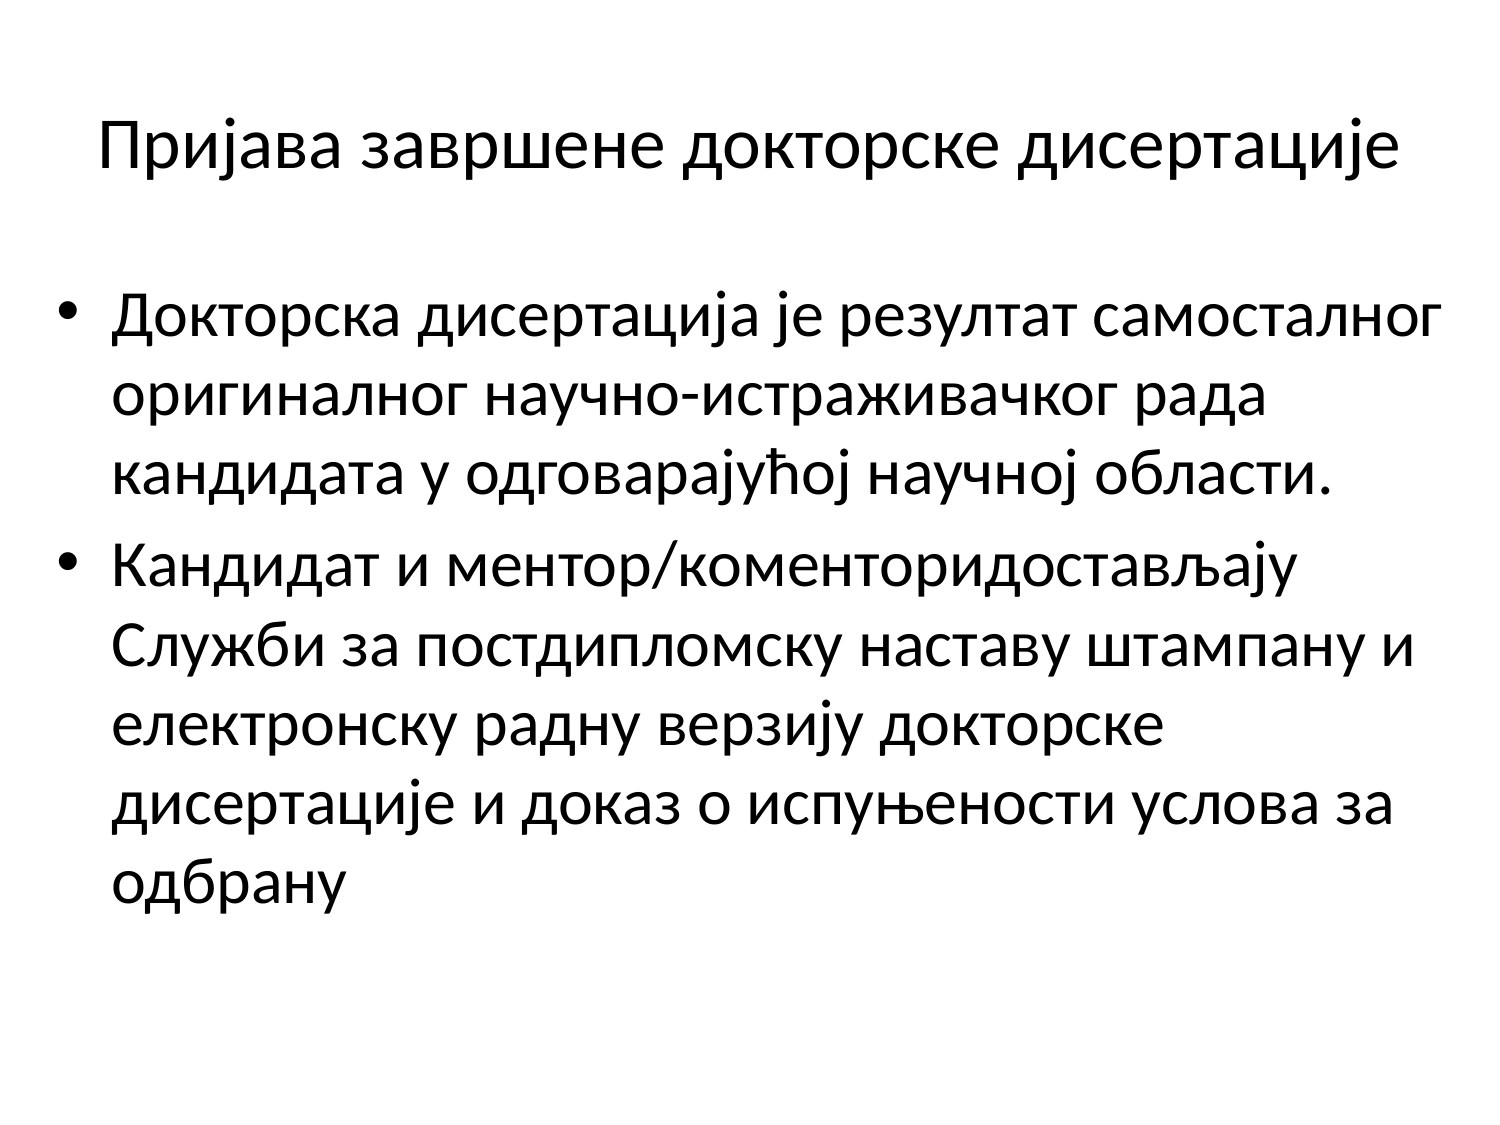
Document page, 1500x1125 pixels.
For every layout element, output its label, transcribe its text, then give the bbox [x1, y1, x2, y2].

list Докторска дисертација је резултат самосталног оригиналног научно-истраживачког рада кандидата у одговарајућој научној области. Кандидат и ментор/коменторидостављају Служби за постдипломску наставу штампану и електронску радну верзију докторске дисертације и доказ о испуњености услова за одбрану [41, 262, 1471, 1005]
title Пријава завршене докторске дисертације [75, 45, 1425, 233]
